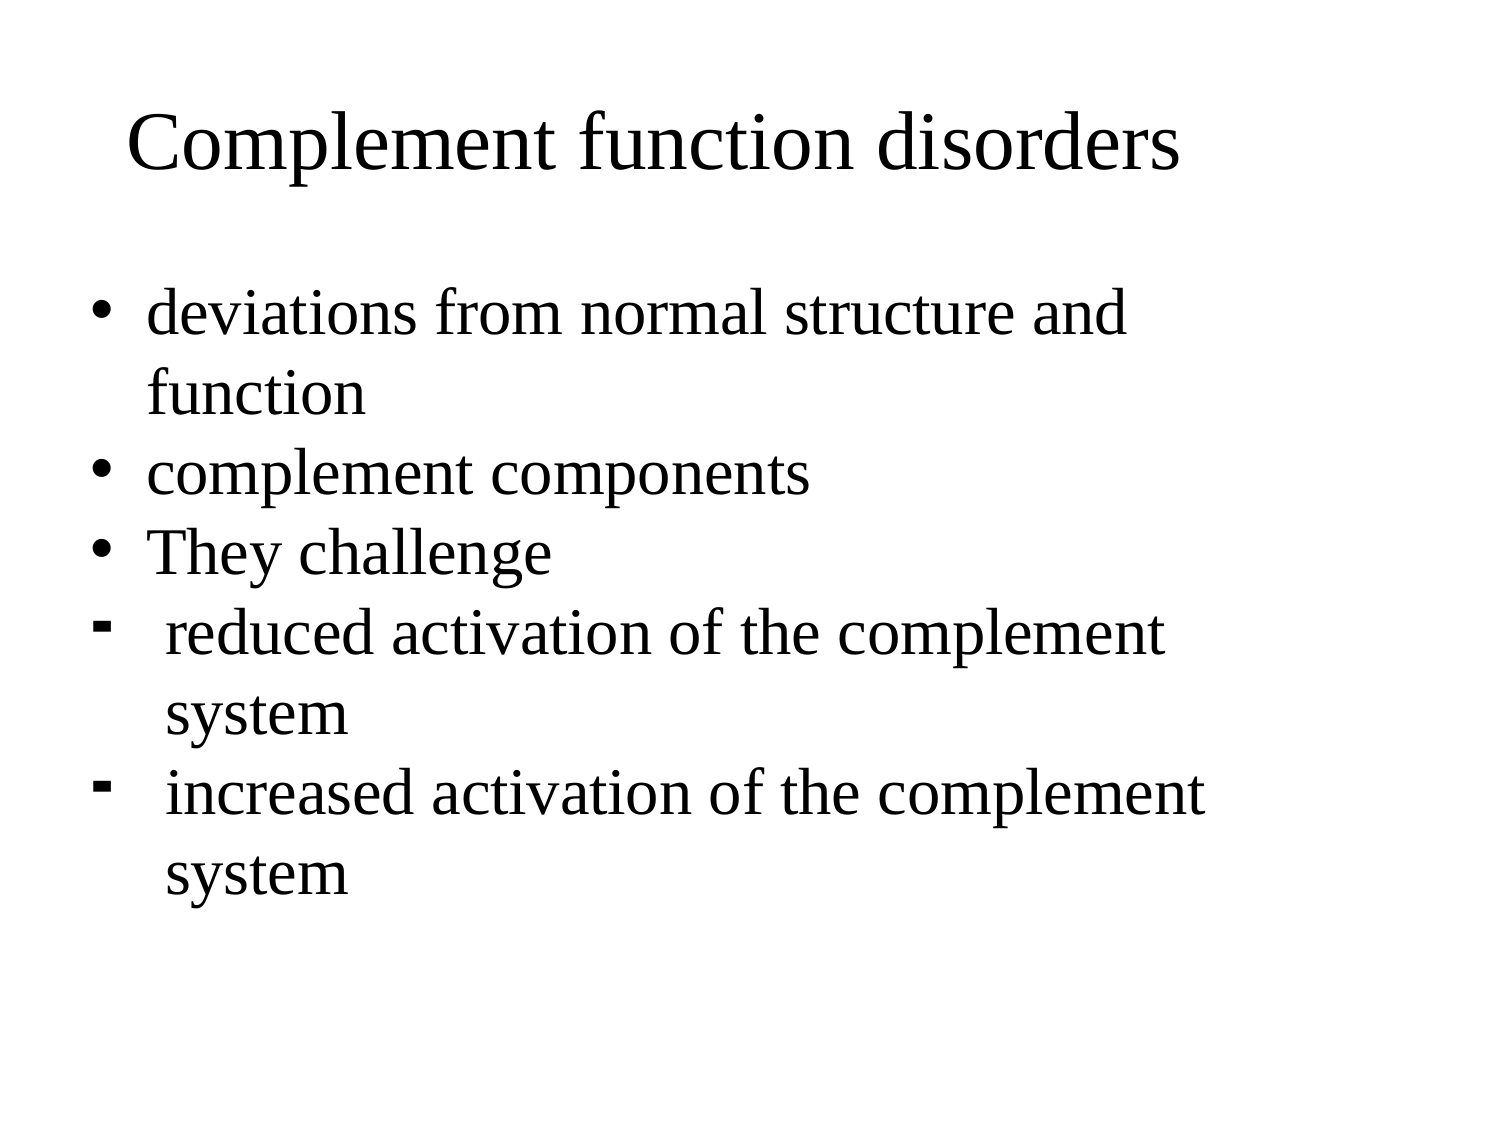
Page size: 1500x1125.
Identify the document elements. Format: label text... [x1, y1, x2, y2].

title Complement function disorders [102, 36, 1398, 274]
text_box deviations from normal structure and function complement components They challenge reduced activation of the complement system increased activation of the complement system [87, 267, 1355, 908]
